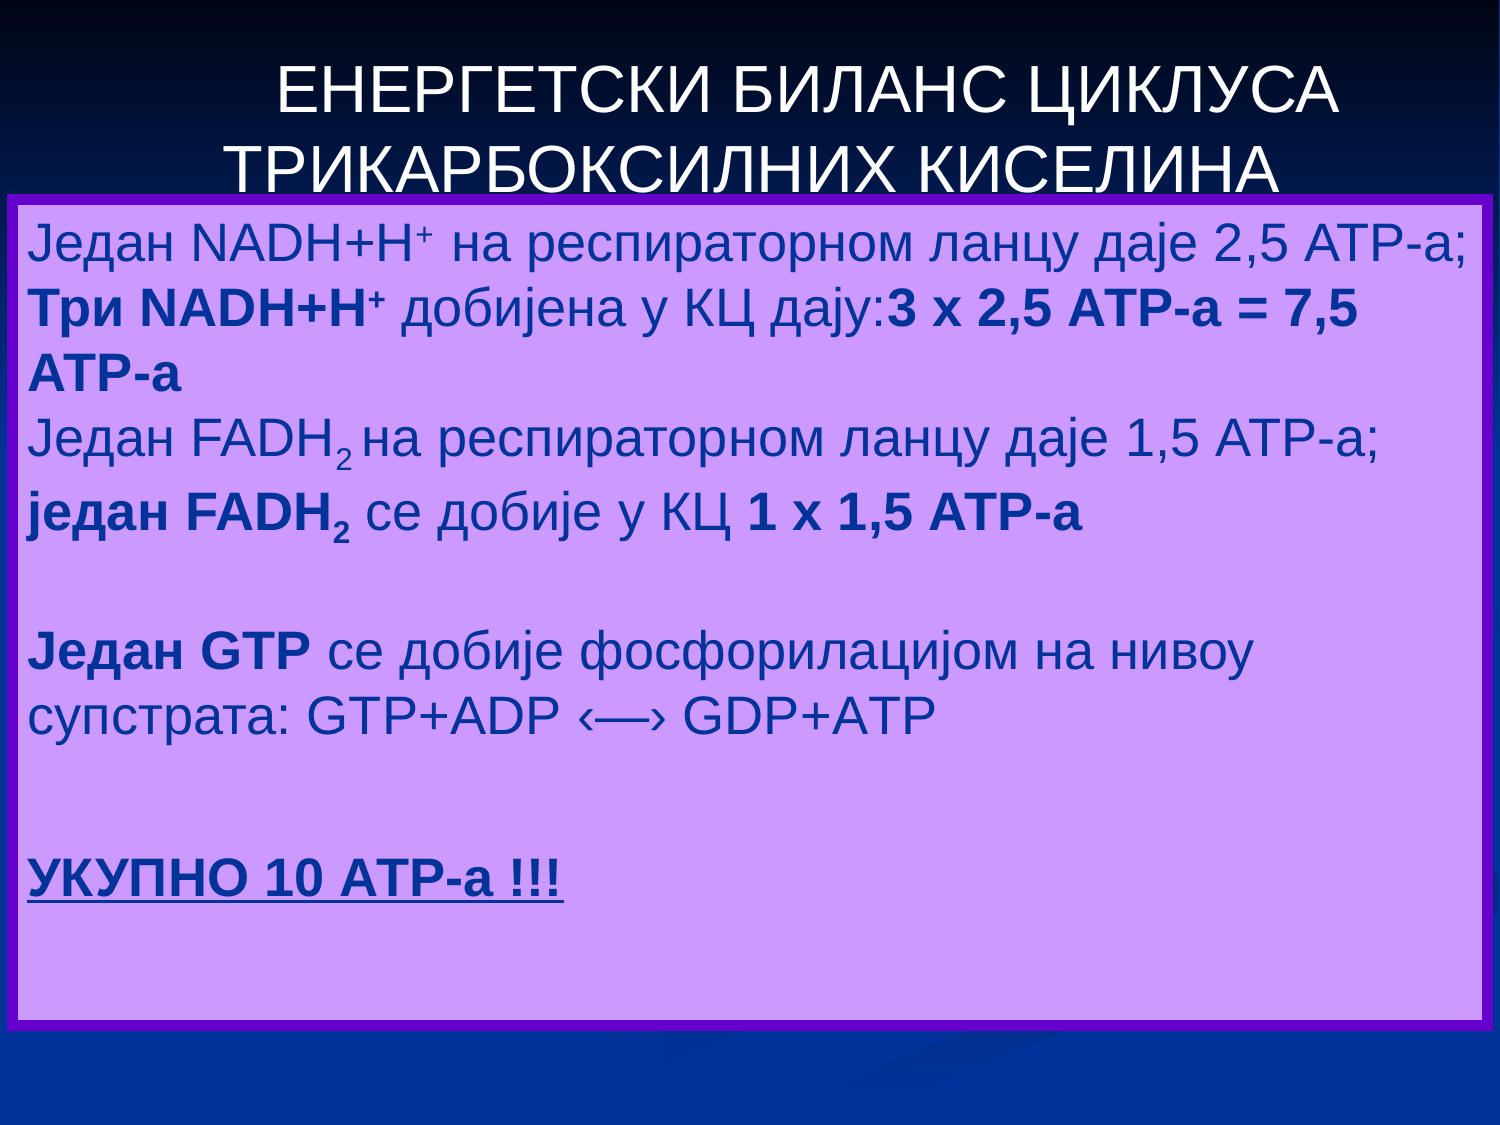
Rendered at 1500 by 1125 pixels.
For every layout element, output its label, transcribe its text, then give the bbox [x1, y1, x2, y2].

text_box Један NADH+H+ на респираторном ланцу даје 2,5 АТР-а; Три NADH+H+ добијена у КЦ дају:3 x 2,5 АТР-а = 7,5 АТР-а Један FADH2 на респираторном ланцу даје 1,5 АТР-а; један FADH2 се добије у КЦ 1 x 1,5 АТР-а Један GTP се добије фосфорилацијом на нивоу супстрата: GTP+ADP ‹—› GDP+ATP УКУПНО 10 АТР-а !!! [12, 199, 1488, 1026]
title ЕНЕРГЕТСКИ БИЛАНС ЦИКЛУСА ТРИКАРБОКСИЛНИХ КИСЕЛИНА [76, 0, 1428, 160]
